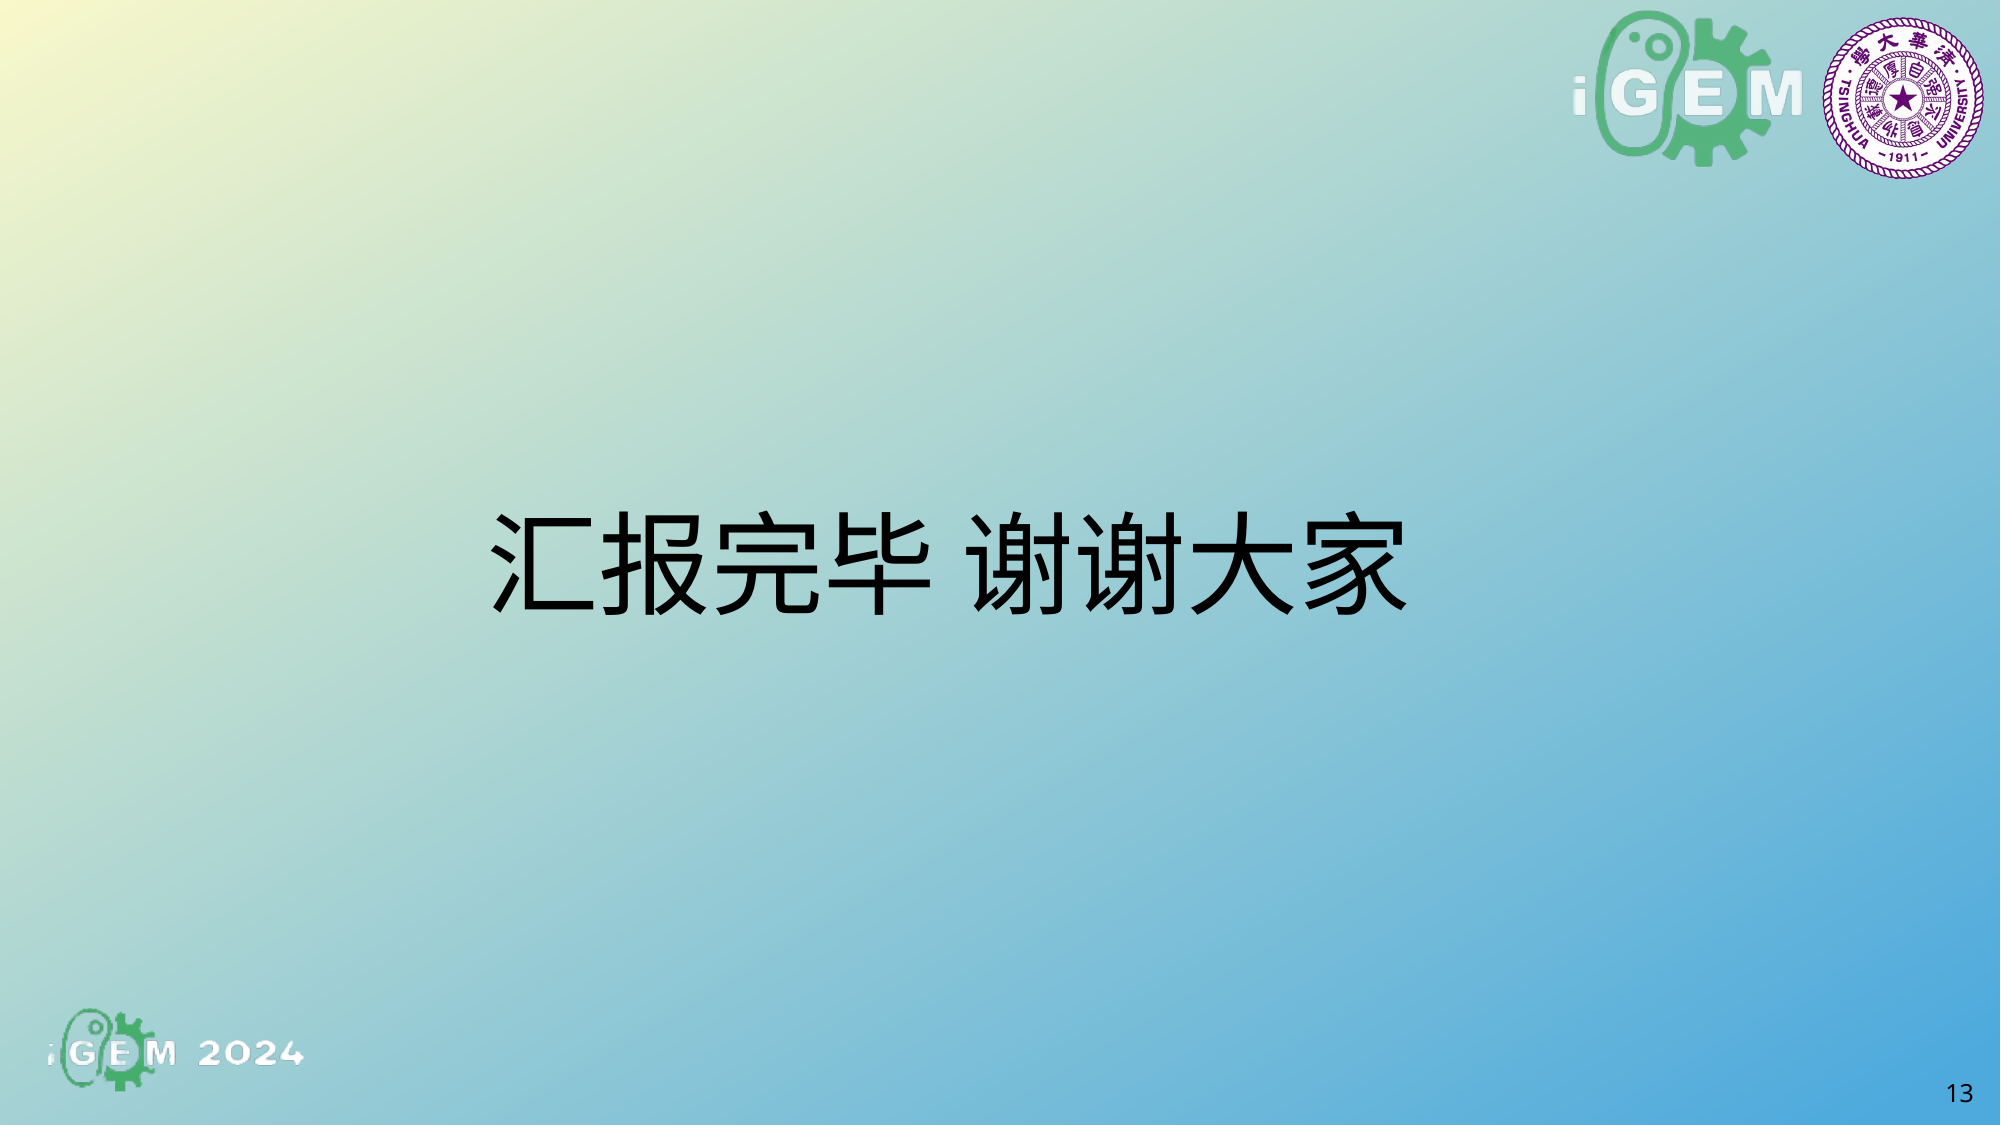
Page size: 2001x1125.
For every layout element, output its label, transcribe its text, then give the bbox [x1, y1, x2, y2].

text_box 汇报完毕 谢谢大家 [471, 486, 1779, 637]
picture [1533, 0, 2001, 213]
picture [0, 978, 371, 1125]
slide_number 13 [1539, 1064, 1989, 1125]
